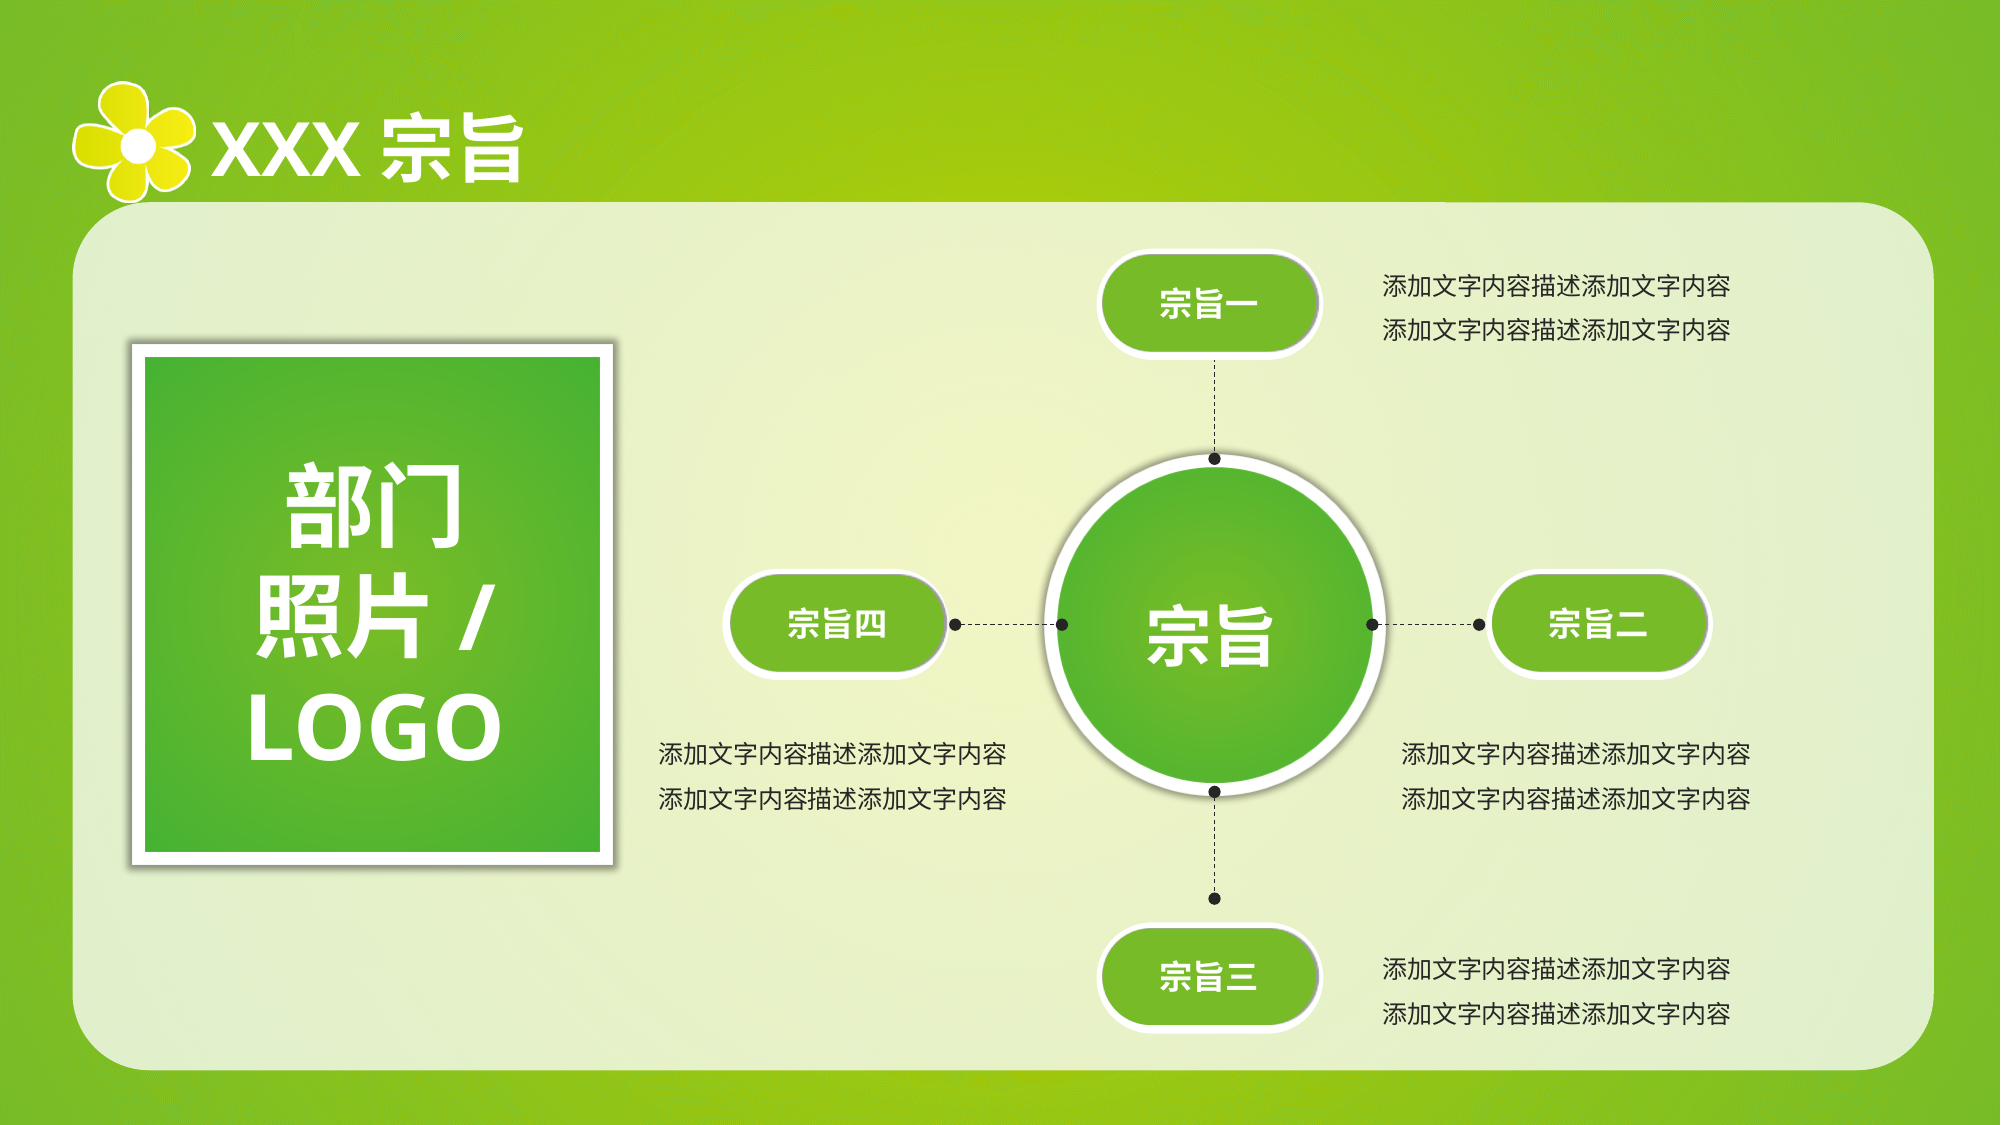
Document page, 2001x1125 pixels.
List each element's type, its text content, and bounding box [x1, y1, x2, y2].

title XXX宗旨 [196, 59, 1863, 245]
text_box 添加文字内容描述添加文字内容 添加文字内容描述添加文字内容 [641, 715, 1081, 823]
picture [0, 0, 2000, 1125]
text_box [1096, 248, 1324, 360]
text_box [1051, 460, 1380, 789]
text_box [1486, 568, 1713, 680]
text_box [116, 328, 629, 881]
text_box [1096, 922, 1324, 1034]
text_box 添加文字内容描述添加文字内容 添加文字内容描述添加文字内容 [1365, 930, 1805, 1037]
text_box 添加文字内容描述添加文字内容 添加文字内容描述添加文字内容 [1365, 246, 1805, 354]
text_box [72, 202, 1934, 1071]
text_box 添加文字内容描述添加文字内容 添加文字内容描述添加文字内容 [1385, 715, 1824, 823]
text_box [722, 568, 950, 680]
